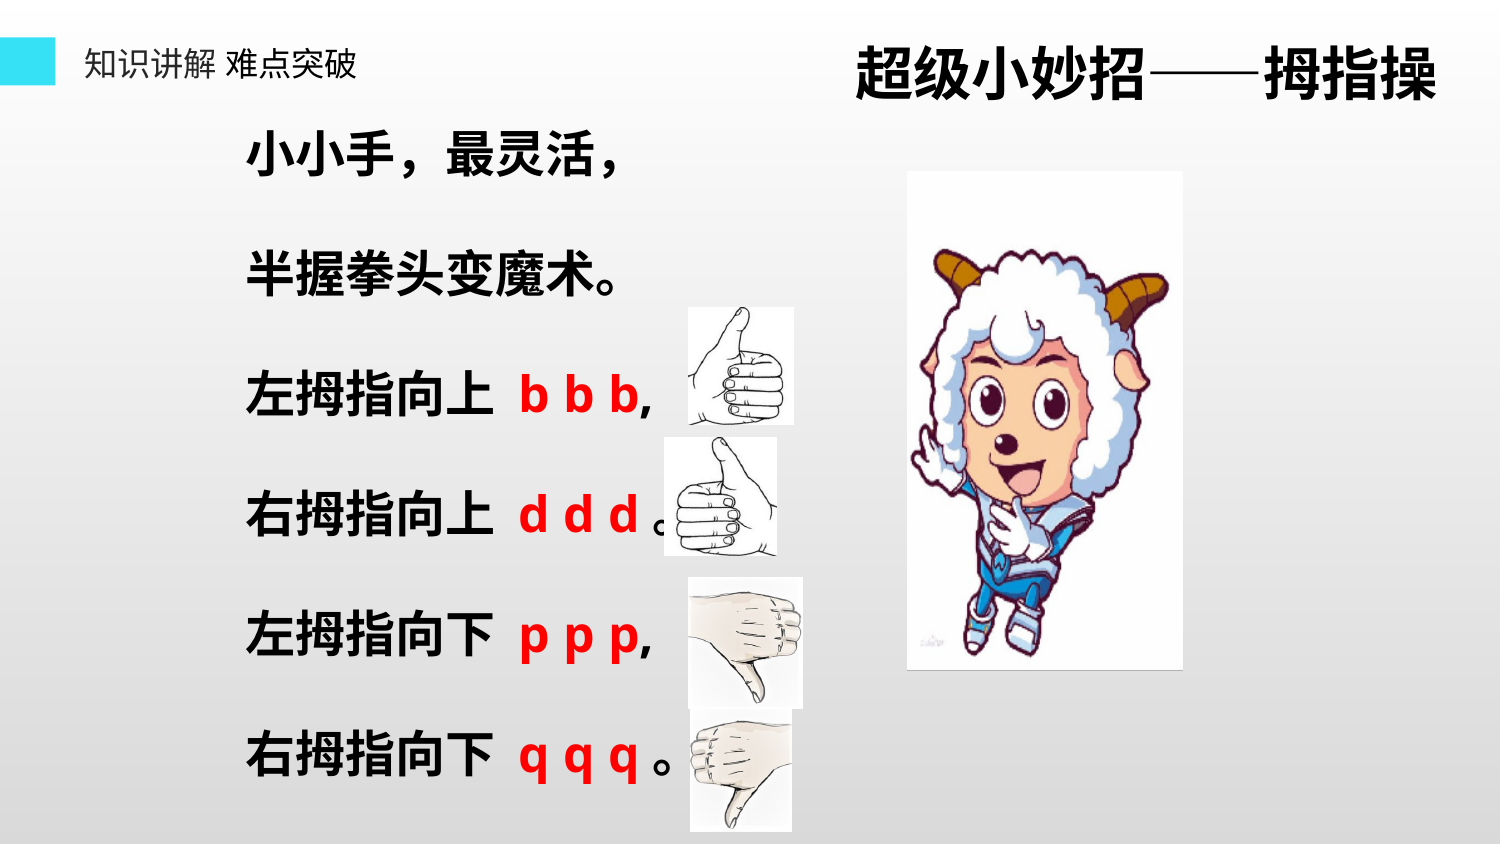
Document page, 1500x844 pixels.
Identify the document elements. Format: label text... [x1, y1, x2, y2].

picture [664, 437, 777, 556]
picture [907, 171, 1183, 672]
text_box 知识讲解 难点突破 [69, 35, 492, 171]
text_box 超级小妙招——拇指操 [840, 29, 1463, 115]
picture [688, 577, 803, 832]
text_box 小小手，最灵活， 半握拳头变魔术。 左拇指向上 b b b, 右拇指向上 d d d。 左拇指向下 p p p, 右拇指向下 q q q。 [230, 115, 777, 791]
picture [688, 307, 794, 425]
text_box [0, 36, 56, 86]
